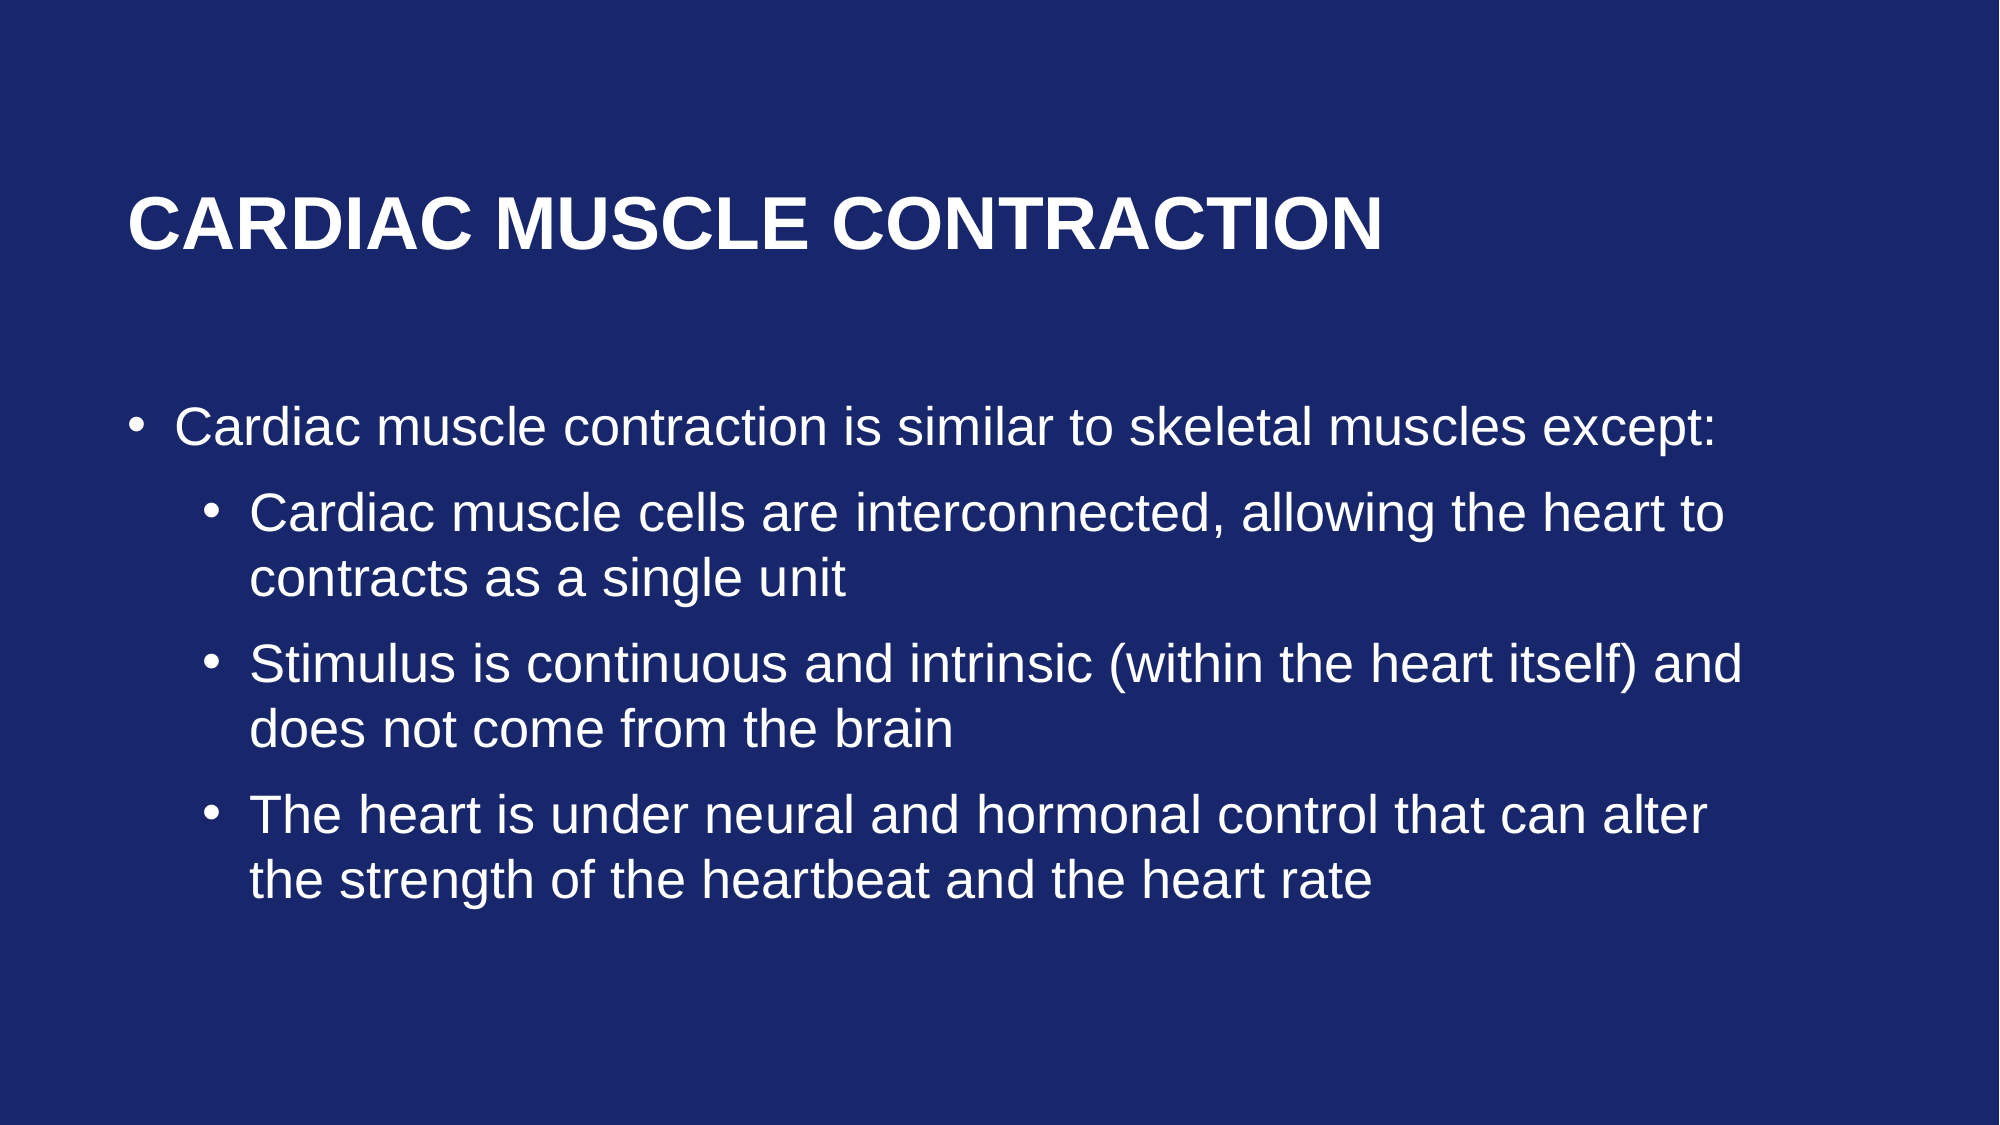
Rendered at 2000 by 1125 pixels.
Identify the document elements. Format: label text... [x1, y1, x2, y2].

title Cardiac Muscle contraction [112, 99, 1775, 339]
list Cardiac muscle contraction is similar to skeletal muscles except: Cardiac muscle cells are interconnected, allowing the heart to contracts as a single unit Stimulus is continuous and intrinsic (within the heart itself) and does not come from the brain The heart is under neural and hormonal control that can alter the strength of the heartbeat and the heart rate [112, 351, 1775, 950]
